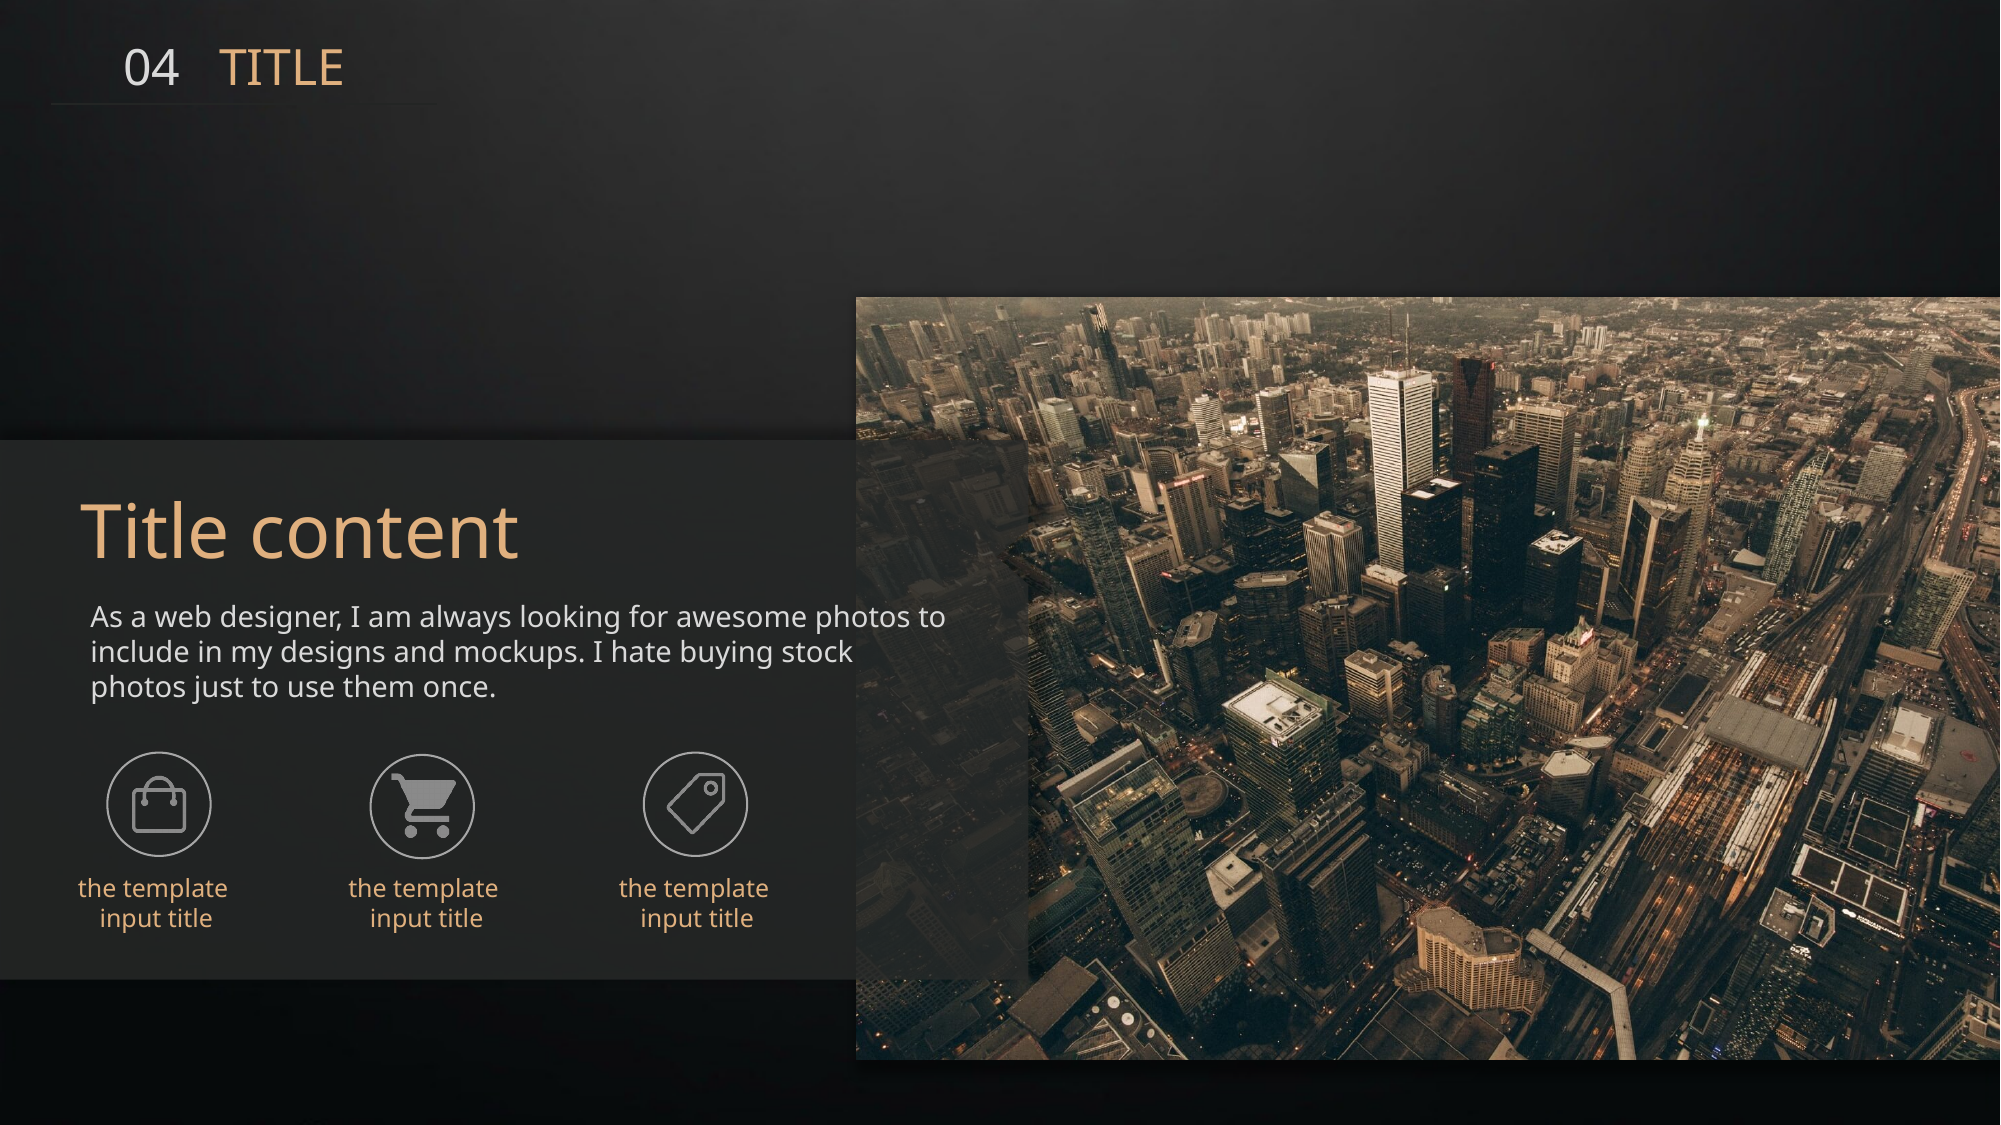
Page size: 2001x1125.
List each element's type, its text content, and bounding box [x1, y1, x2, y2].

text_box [107, 752, 211, 856]
text_box [0, 439, 856, 981]
text_box Title content [65, 475, 535, 581]
text_box the template input title [602, 865, 785, 940]
picture [0, 0, 2000, 1125]
text_box the template input title [61, 865, 245, 940]
text_box the template input title [332, 865, 515, 940]
text_box 04 TITLE [107, 28, 362, 103]
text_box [643, 752, 748, 856]
text_box As a web designer, I am always looking for awesome photos to include in my designs and mockups. I hate buying stock photos just to use them once. [75, 591, 856, 711]
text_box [370, 754, 474, 859]
